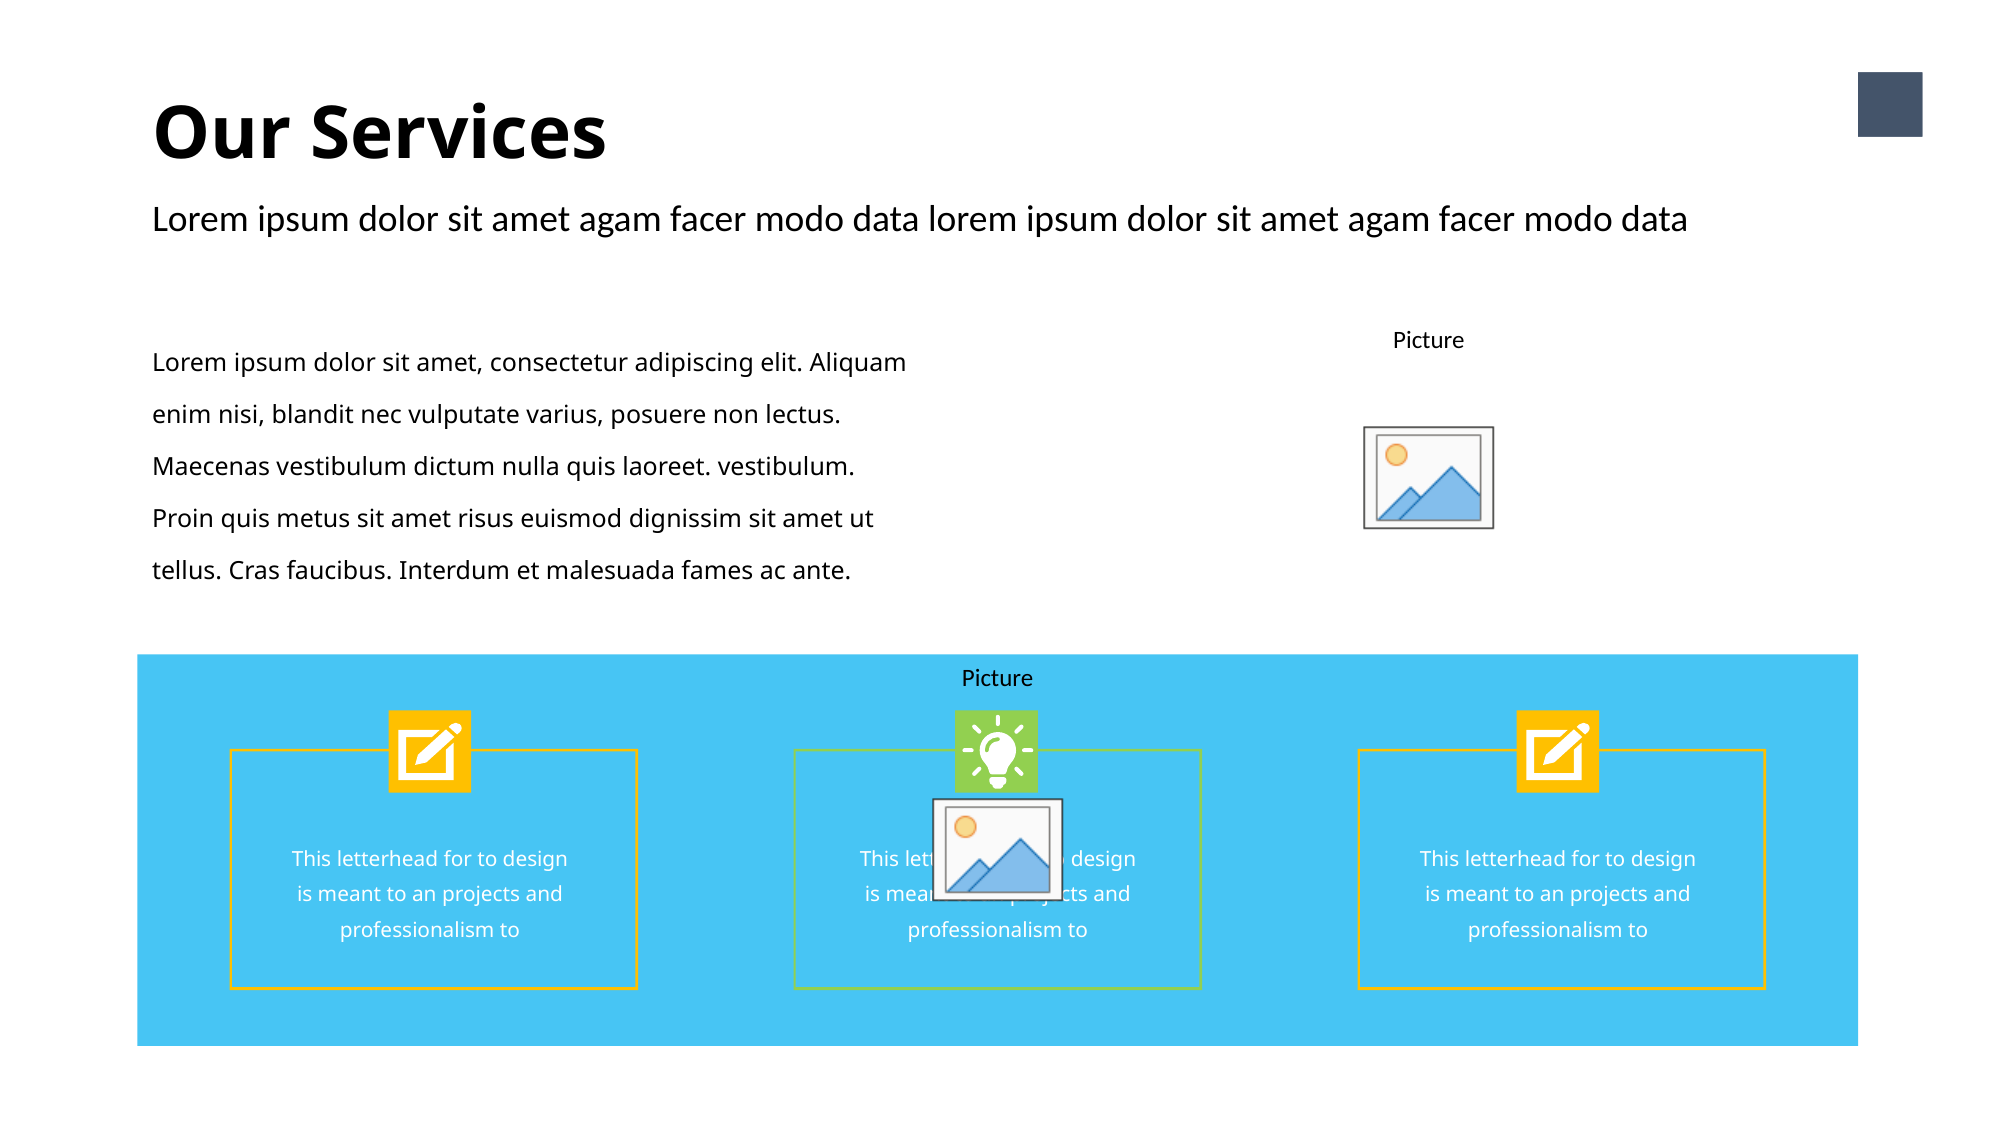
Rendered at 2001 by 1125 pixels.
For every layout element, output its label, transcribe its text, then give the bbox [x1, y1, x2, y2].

picture [999, 316, 1859, 640]
picture [137, 654, 1859, 1047]
text_box Lorem ipsum dolor sit amet, consectetur adipiscing elit. Aliquam enim nisi, blandit nec vulputate varius, posuere non lectus. Maecenas vestibulum dictum nulla quis laoreet. vestibulum. Proin quis metus sit amet risus euismod dignissim sit amet ut tellus. Cras faucibus. Interdum et malesuada fames ac ante. [137, 316, 934, 592]
title Our Services [137, 78, 1863, 186]
text_box [1863, 130, 1924, 138]
slide_number 8 [1863, 78, 1927, 130]
subtitle Lorem ipsum dolor sit amet agam facer modo data lorem ipsum dolor sit amet agam facer modo data [137, 186, 1863, 227]
text_box [1857, 71, 1924, 78]
